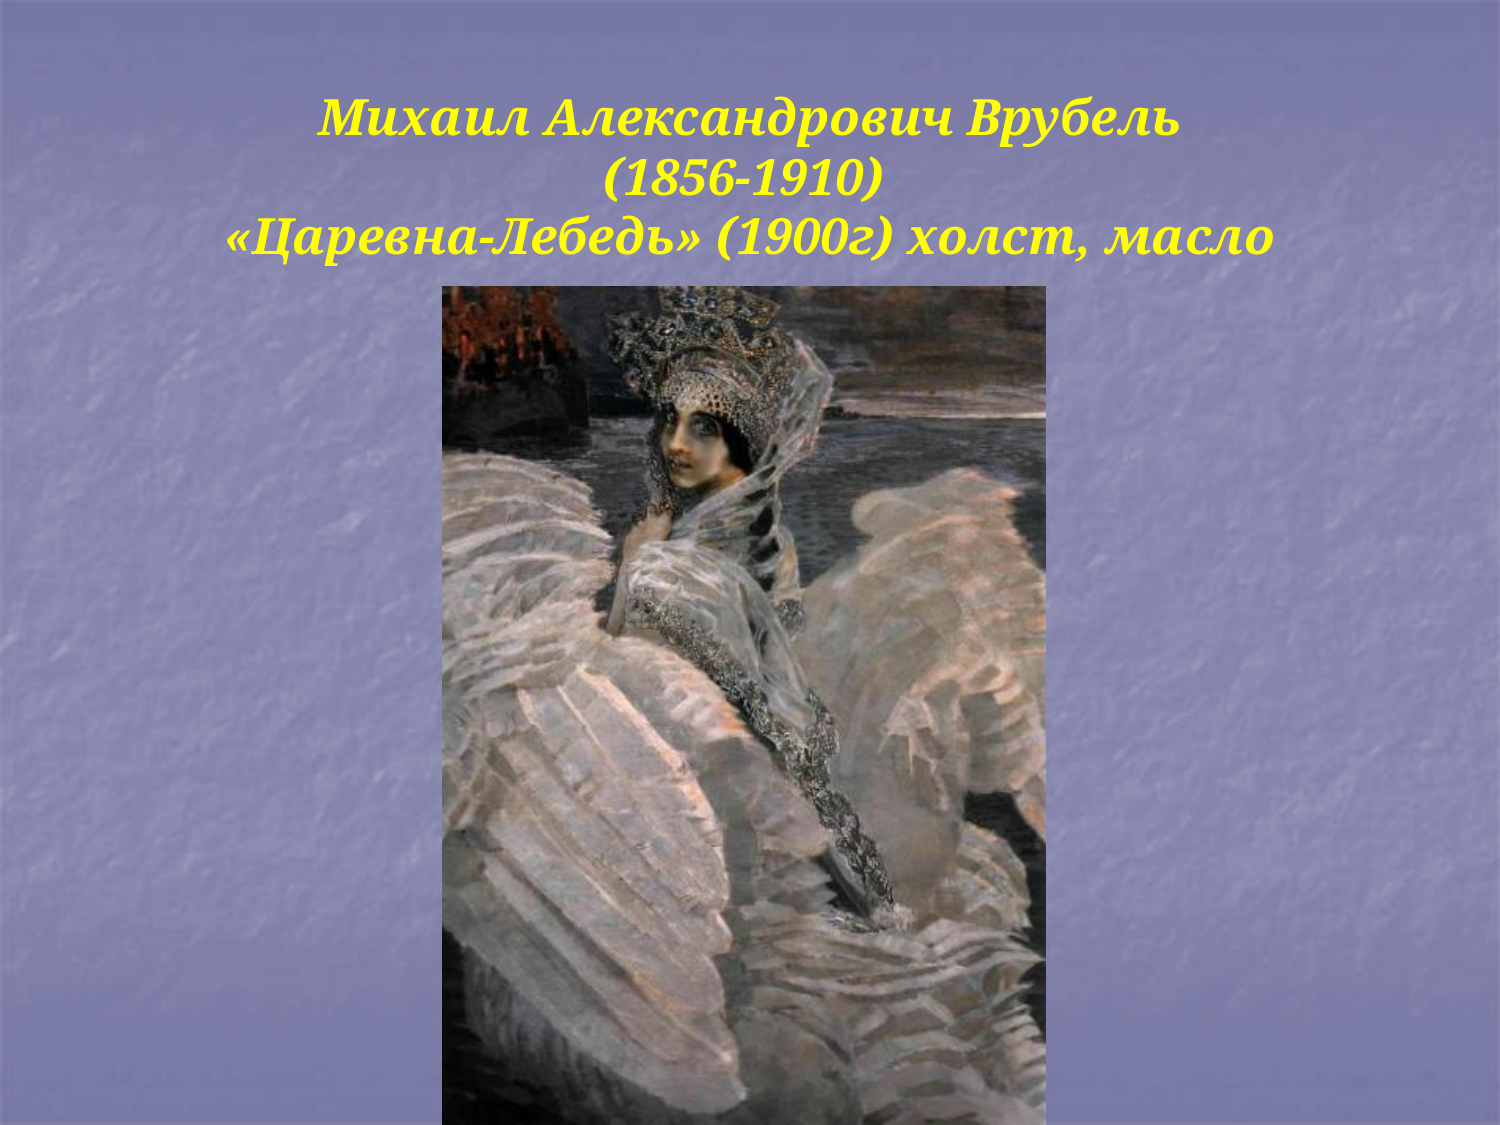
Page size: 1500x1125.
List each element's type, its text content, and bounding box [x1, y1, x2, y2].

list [442, 286, 1046, 1125]
title Михаил Александрович Врубель (1856-1910) «Царевна-Лебедь» (1900г) холст, масло [75, 62, 1425, 288]
